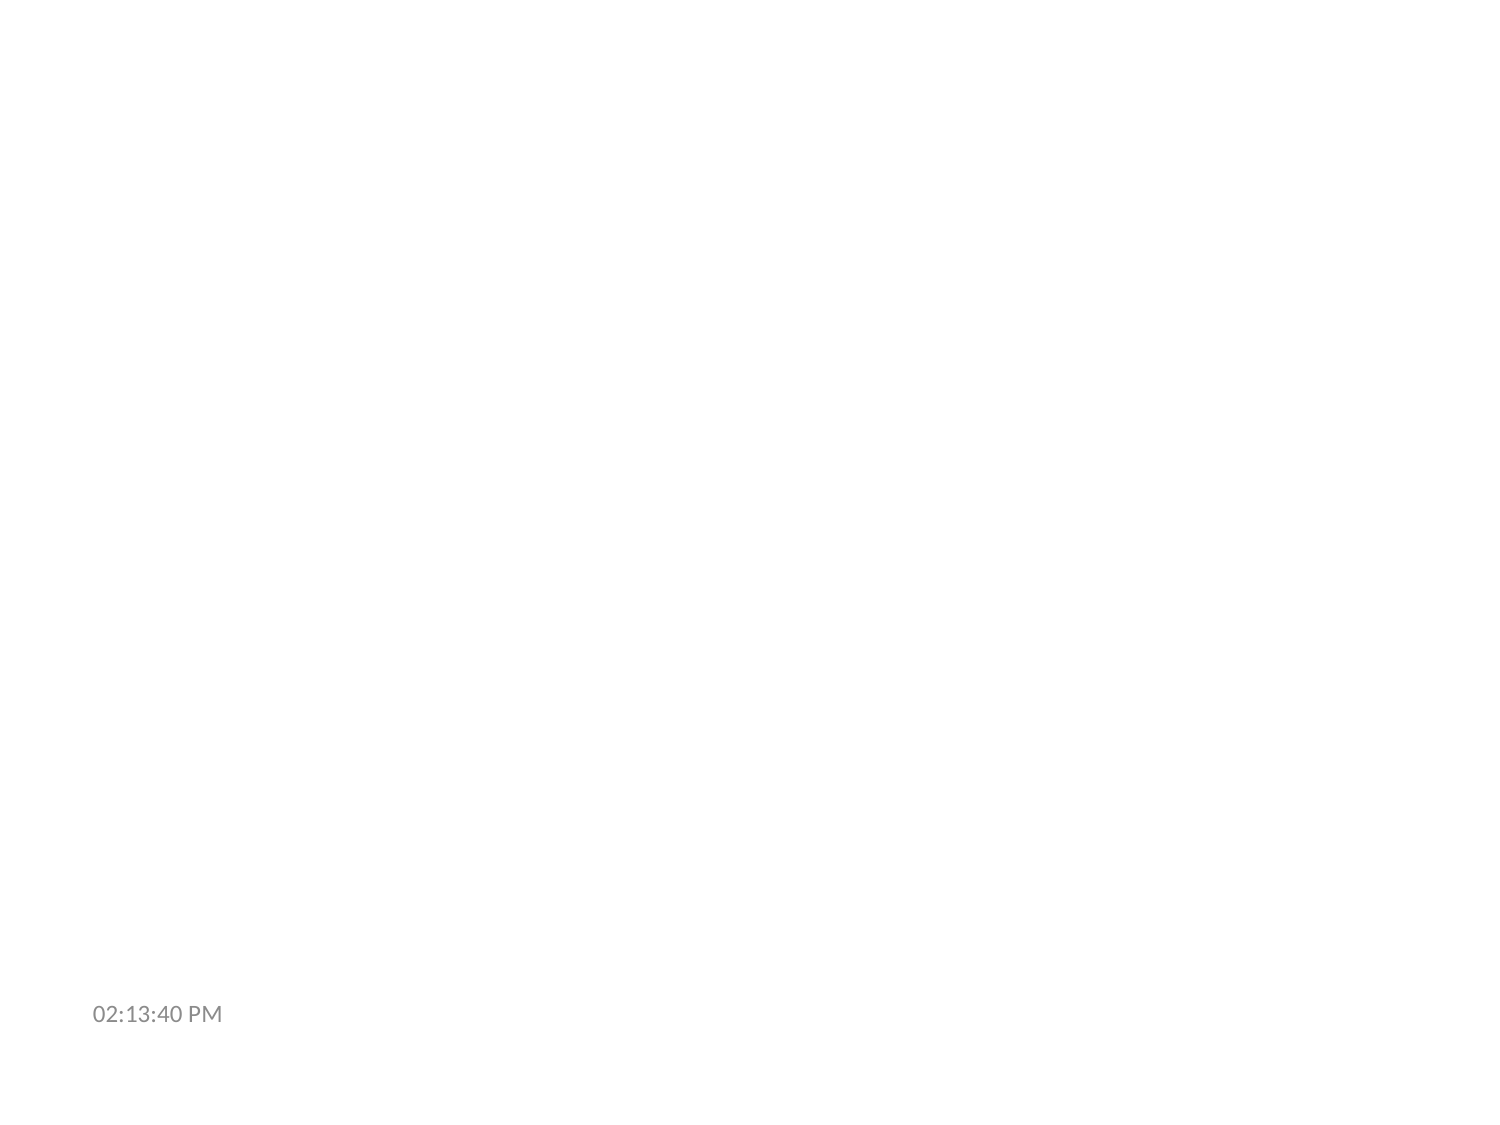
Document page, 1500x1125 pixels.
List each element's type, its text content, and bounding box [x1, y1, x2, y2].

text_box 3:35:09 PM [77, 982, 428, 1043]
